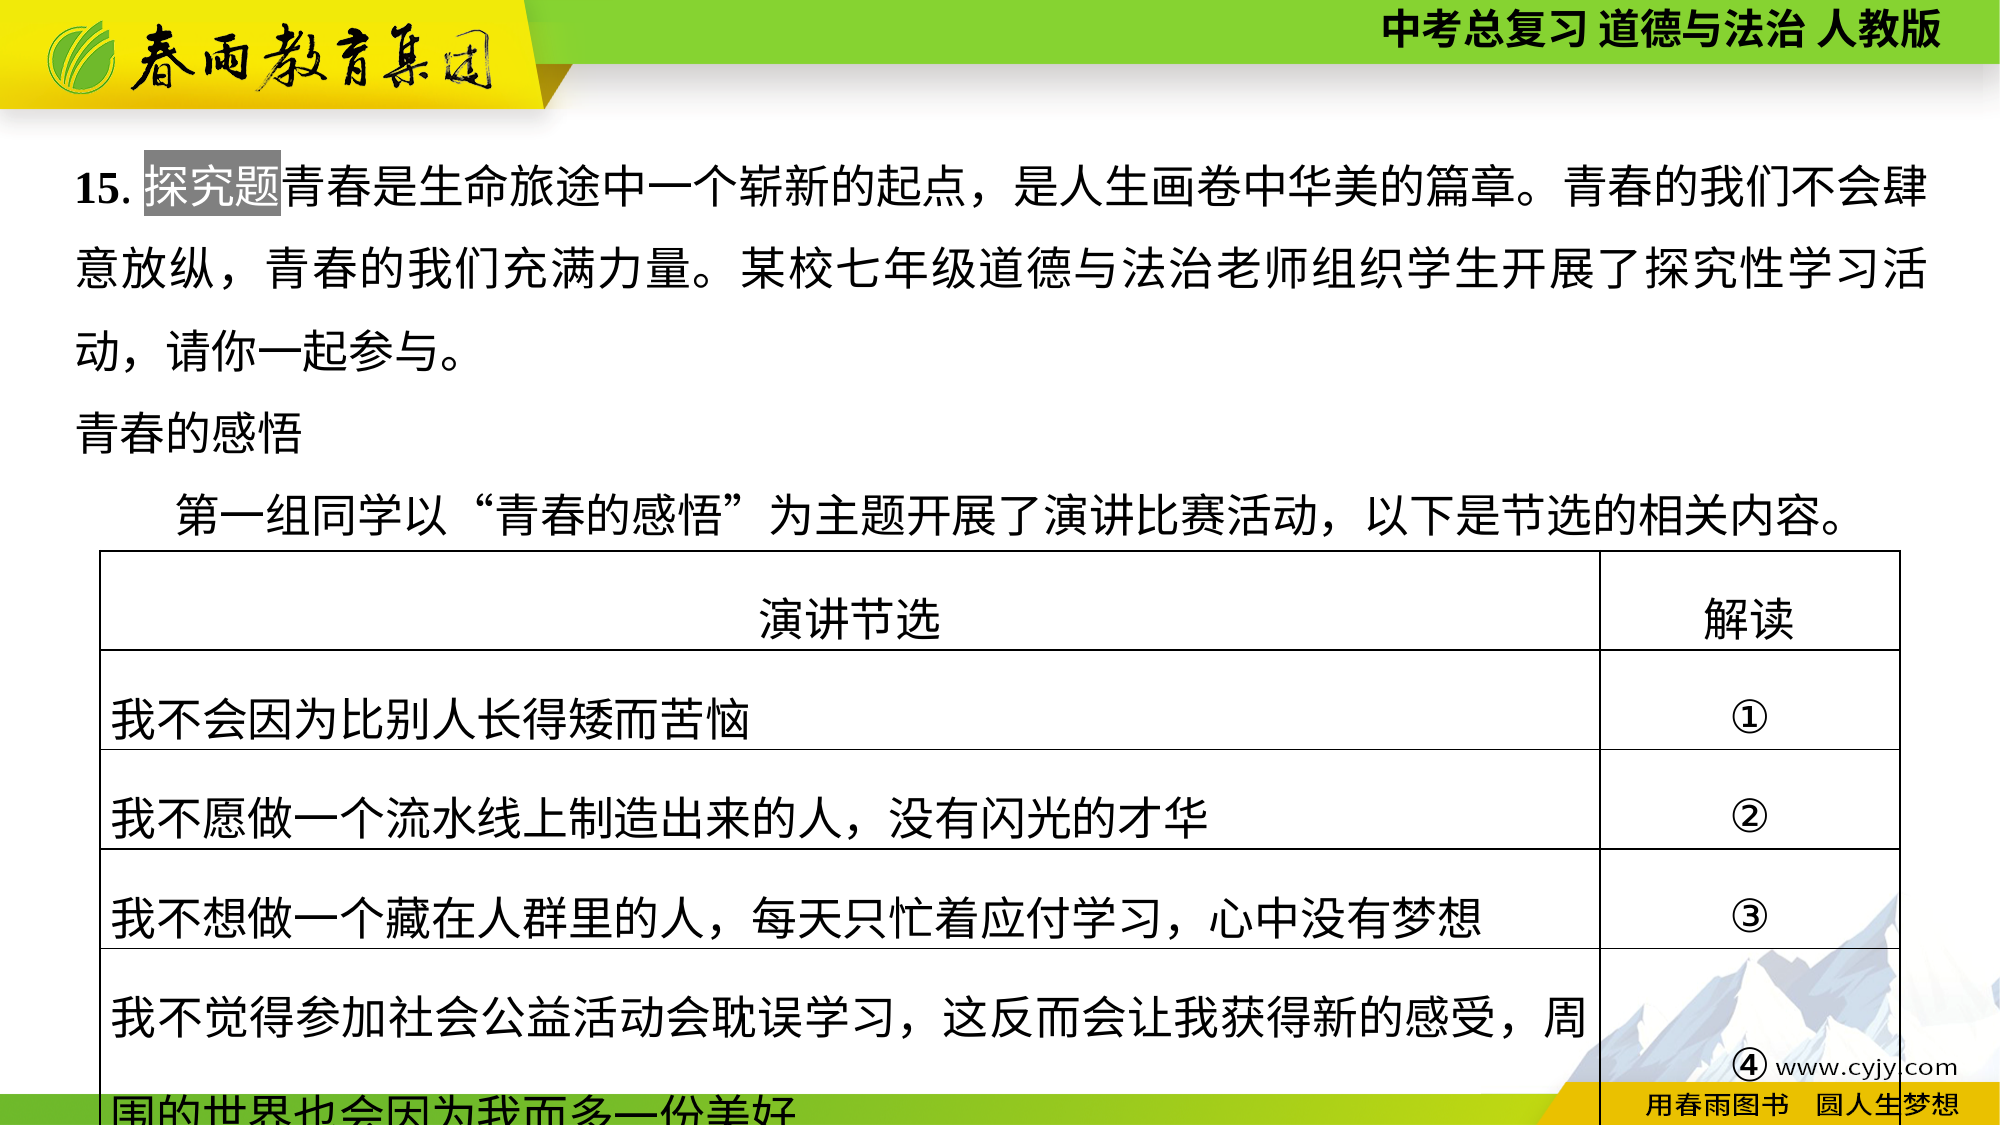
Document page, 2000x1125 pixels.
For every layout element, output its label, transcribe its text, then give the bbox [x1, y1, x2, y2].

table_cell 我不会因为比别人长得矮而苦恼 [101, 651, 1599, 749]
table_cell ④ [1601, 949, 1899, 1125]
table_cell ② [1601, 750, 1899, 848]
list 15.探究题青春是生命旅途中一个崭新的起点，是人生画卷中华美的篇章。青春的我们不会肆意放纵，青春的我们充满力量。某校七年级道德与法治老师组织学生开展了探究性学习活动，请你一起参与。 青春的感悟 第一组同学以“青春的感悟”为主题开展了演讲比赛活动，以下是节选的相关内容。 [59, 122, 1944, 544]
table_cell ③ [1601, 850, 1899, 948]
table_cell 我不愿做一个流水线上制造出来的人，没有闪光的才华 [101, 750, 1599, 848]
table_cell 我不觉得参加社会公益活动会耽误学习，这反而会让我获得新的感受，周围的世界也会因为我而多一份美好 [101, 949, 1599, 1125]
table_cell ① [1601, 651, 1899, 749]
table_cell 我不想做一个藏在人群里的人，每天只忙着应付学习，心中没有梦想 [101, 850, 1599, 948]
picture [0, 0, 2000, 1125]
table_header 演讲节选 [101, 552, 1599, 649]
table_header 解读 [1601, 552, 1899, 649]
